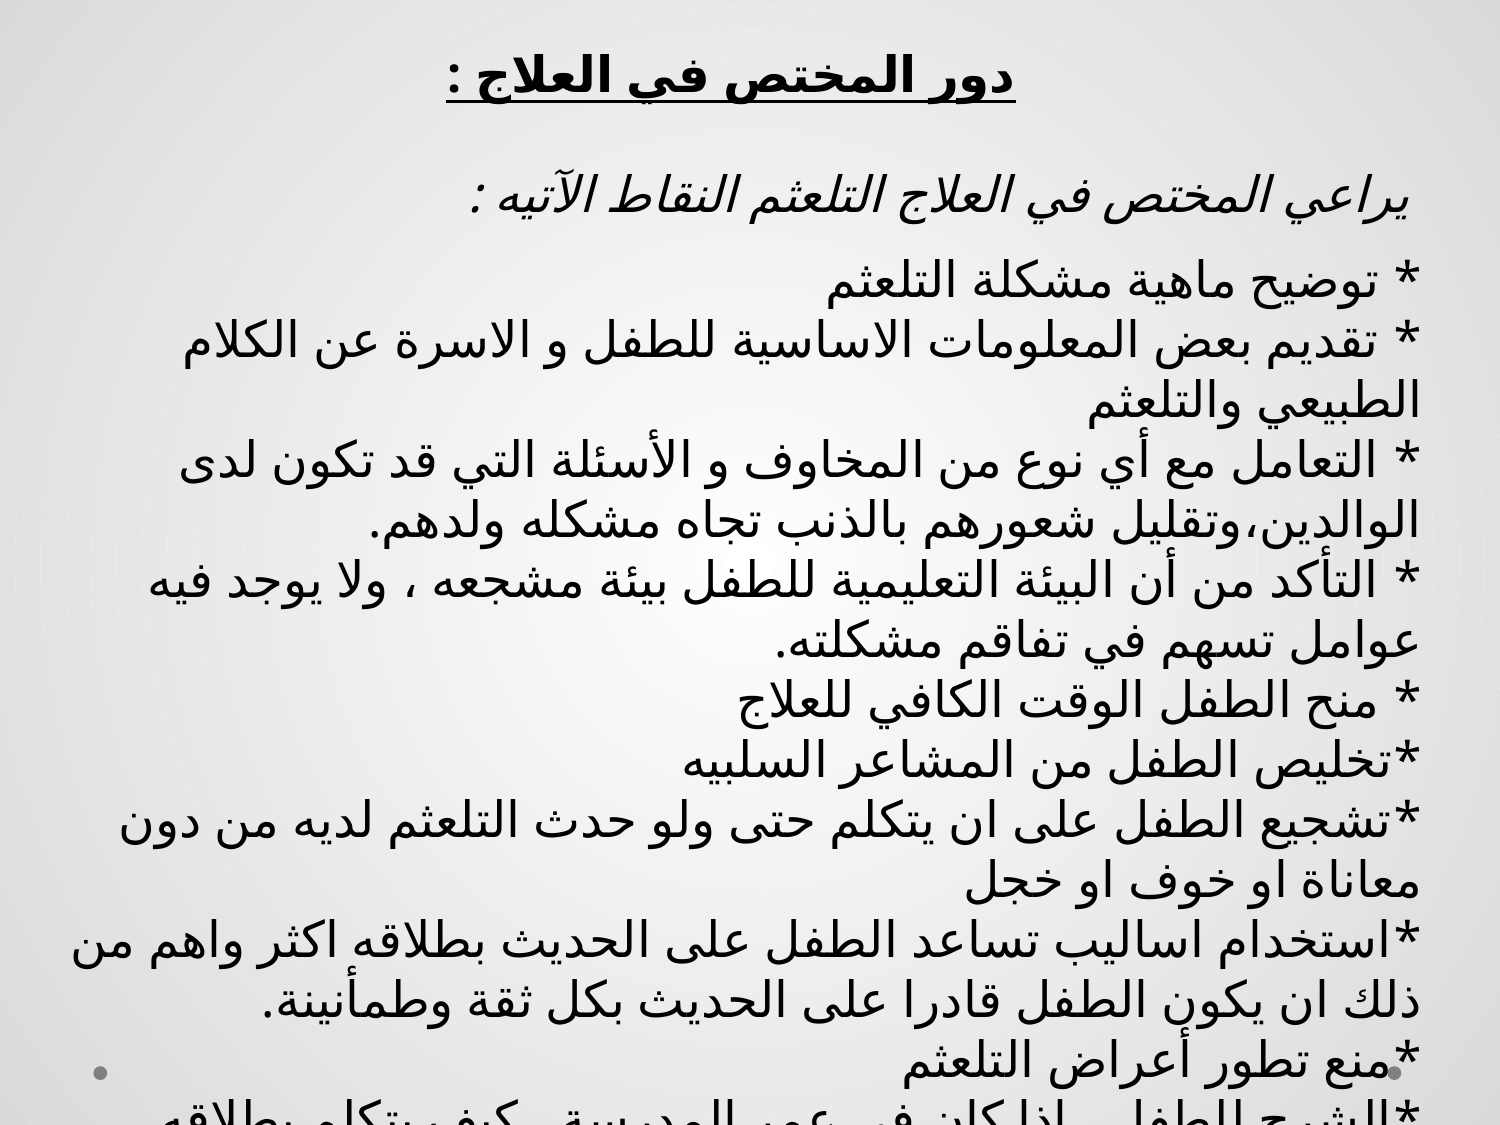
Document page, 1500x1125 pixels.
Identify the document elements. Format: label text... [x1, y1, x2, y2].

text_box دور المختص في العلاج : يراعي المختص في العلاج التلعثم النقاط الآتيه : * توضيح ماهية مشكلة التلعثم * تقديم بعض المعلومات الاساسية للطفل و الاسرة عن الكلام الطبيعي والتلعثم * التعامل مع أي نوع من المخاوف و الأسئلة التي قد تكون لدى الوالدين،وتقليل شعورهم بالذنب تجاه مشكله ولدهم. * التأكد من أن البيئة التعليمية للطفل بيئة مشجعه ، ولا يوجد فيه عوامل تسهم في تفاقم مشكلته. * منح الطفل الوقت الكافي للعلاج *تخليص الطفل من المشاعر السلبيه *تشجيع الطفل على ان يتكلم حتى ولو حدث التلعثم لديه من دون معاناة او خوف او خجل *استخدام اساليب تساعد الطفل على الحديث بطلاقه اكثر واهم من ذلك ان يكون الطفل قادرا على الحديث بكل ثقة وطمأنينة. *منع تطور أعراض التلعثم *الشرح للطفل ، إذا كان في عمر المدرسة ، كيف يتكلم بطلاقه ولماذا يحدث تلعثم لديه ، مع الاستماع إليه جيدا [24, 35, 1438, 1125]
